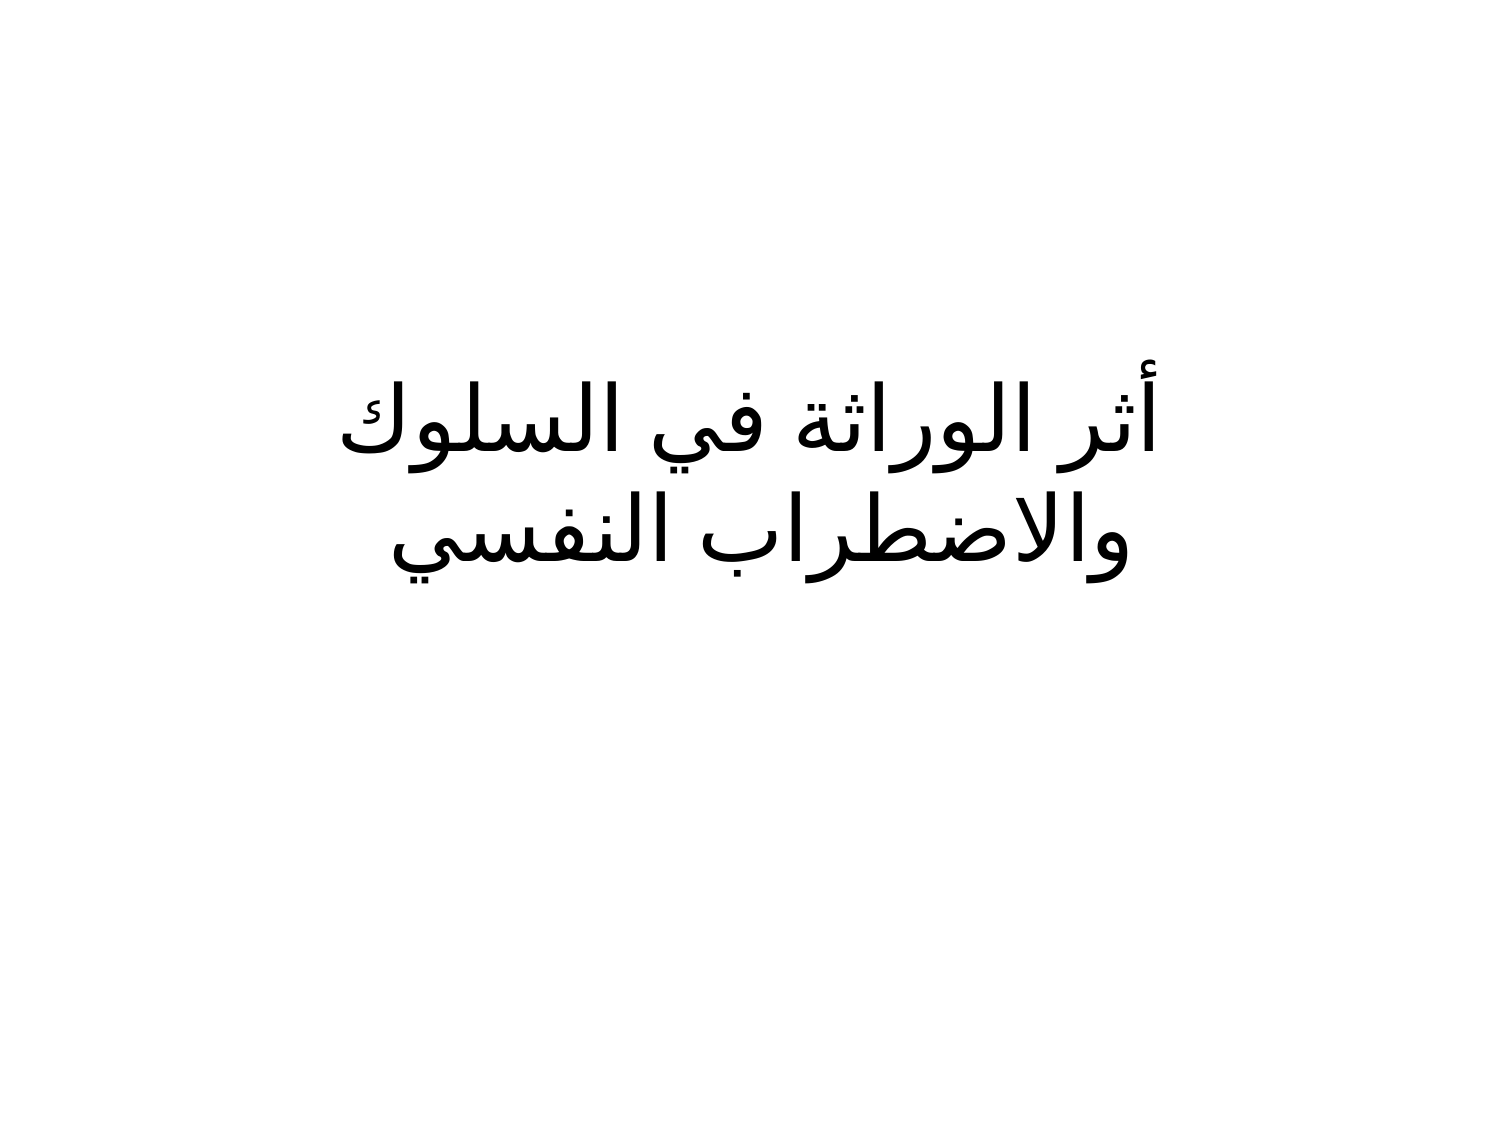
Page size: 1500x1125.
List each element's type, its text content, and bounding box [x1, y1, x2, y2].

title أثر الوراثة في السلوك والاضطراب النفسي [112, 349, 1388, 591]
